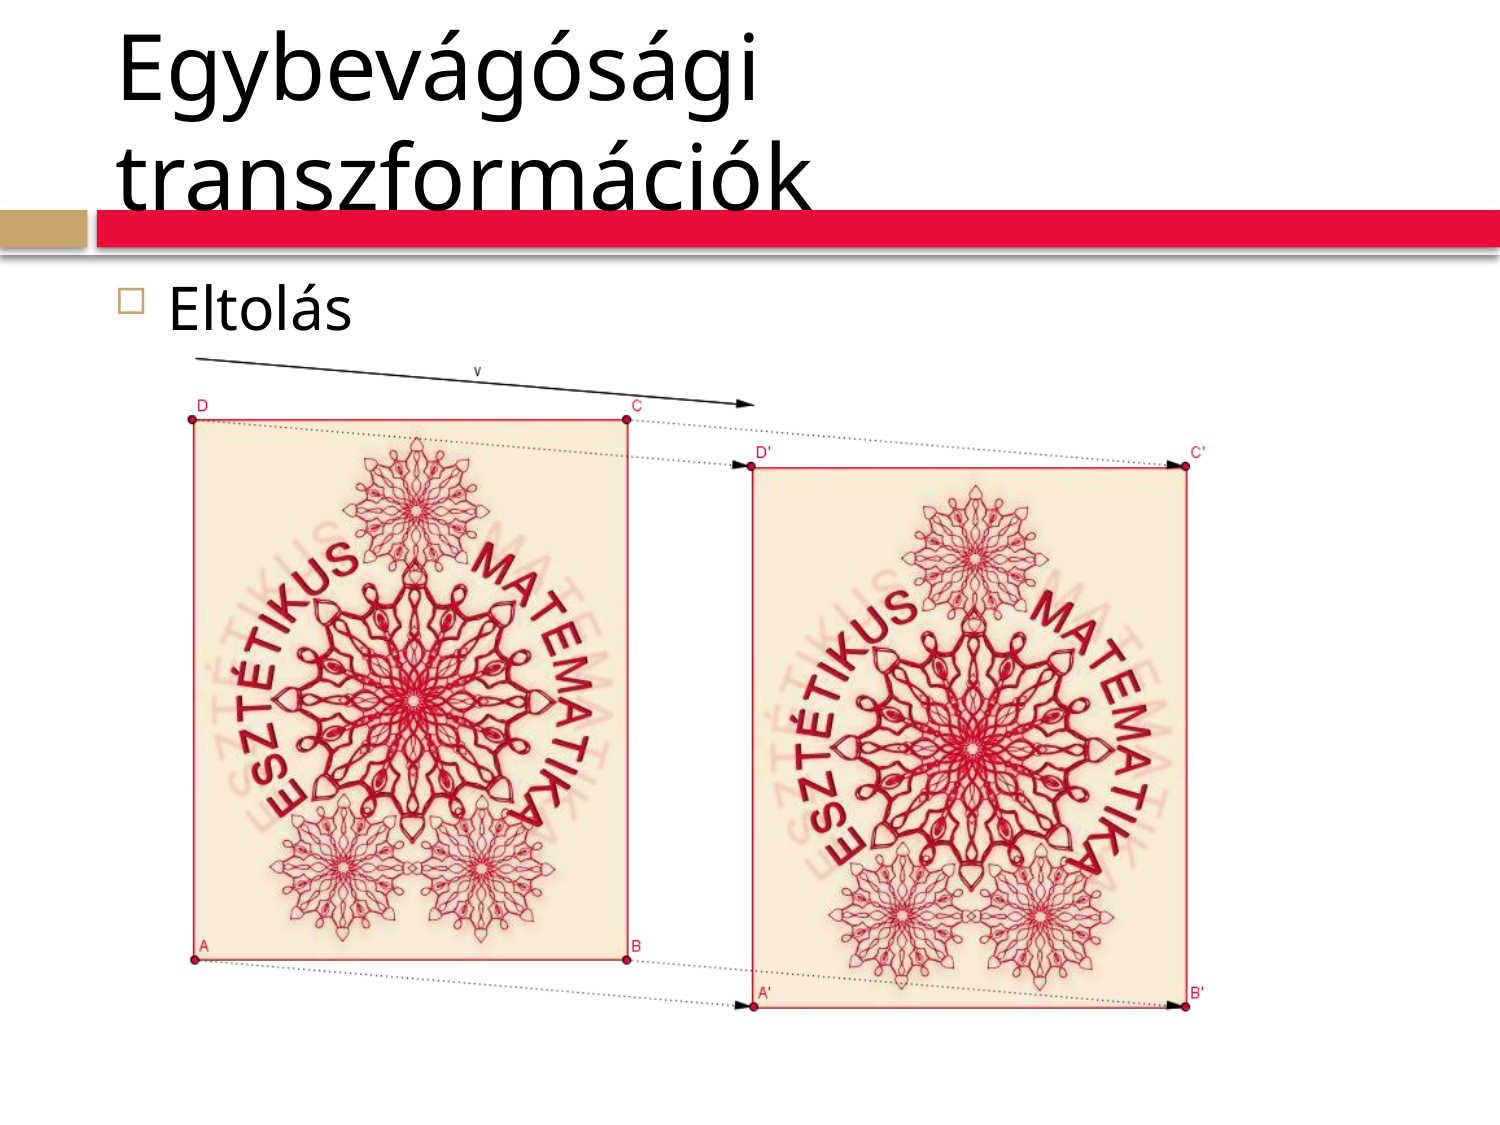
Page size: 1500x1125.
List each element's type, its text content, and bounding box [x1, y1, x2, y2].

picture [170, 349, 1211, 1022]
list Eltolás [100, 262, 1438, 1000]
title Egybevágósági transzformációk [100, 37, 1438, 200]
